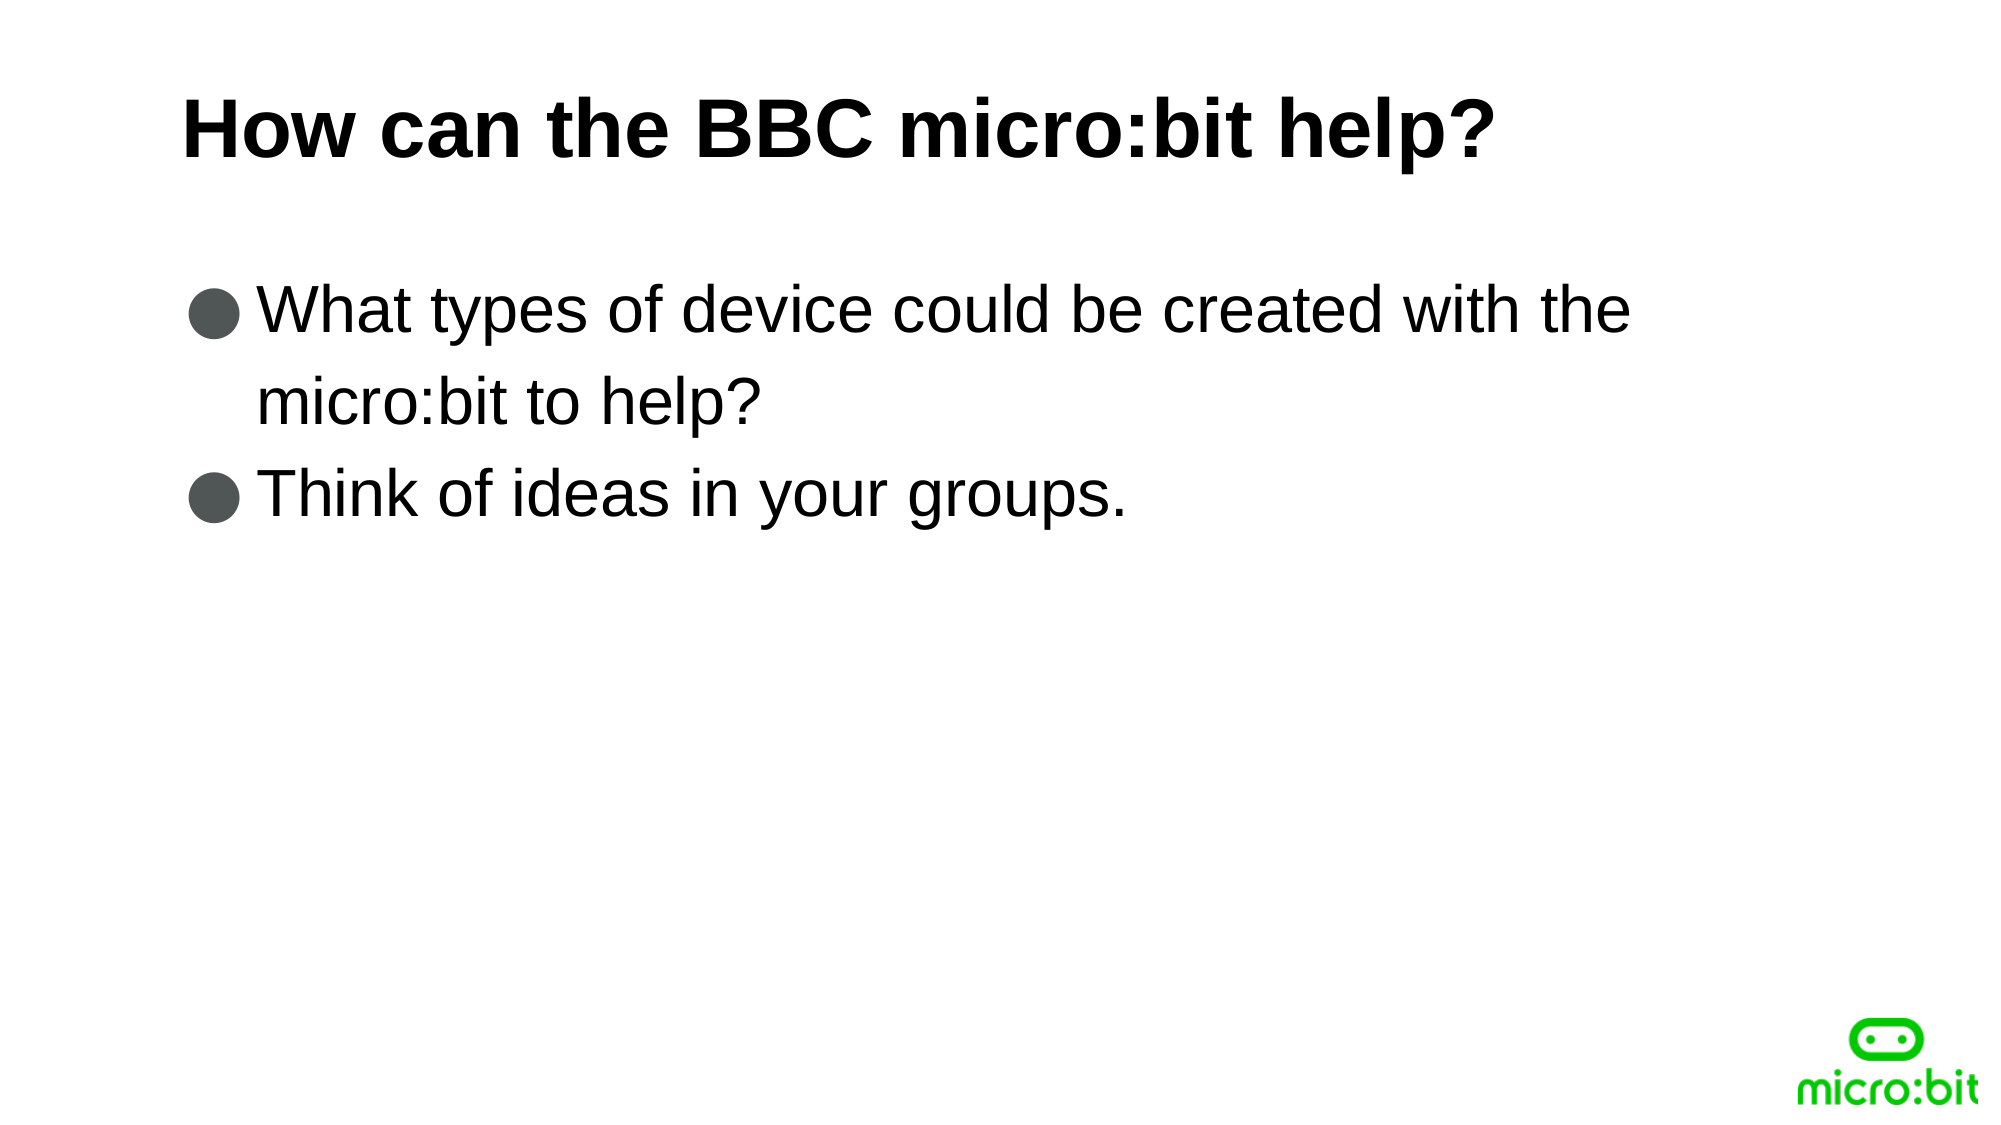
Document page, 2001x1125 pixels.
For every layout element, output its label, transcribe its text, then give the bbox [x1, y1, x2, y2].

picture [1797, 1017, 1978, 1106]
text_box How can the BBC micro:bit help? What types of device could be created with the micro:bit to help? Think of ideas in your groups. [166, 60, 1918, 884]
